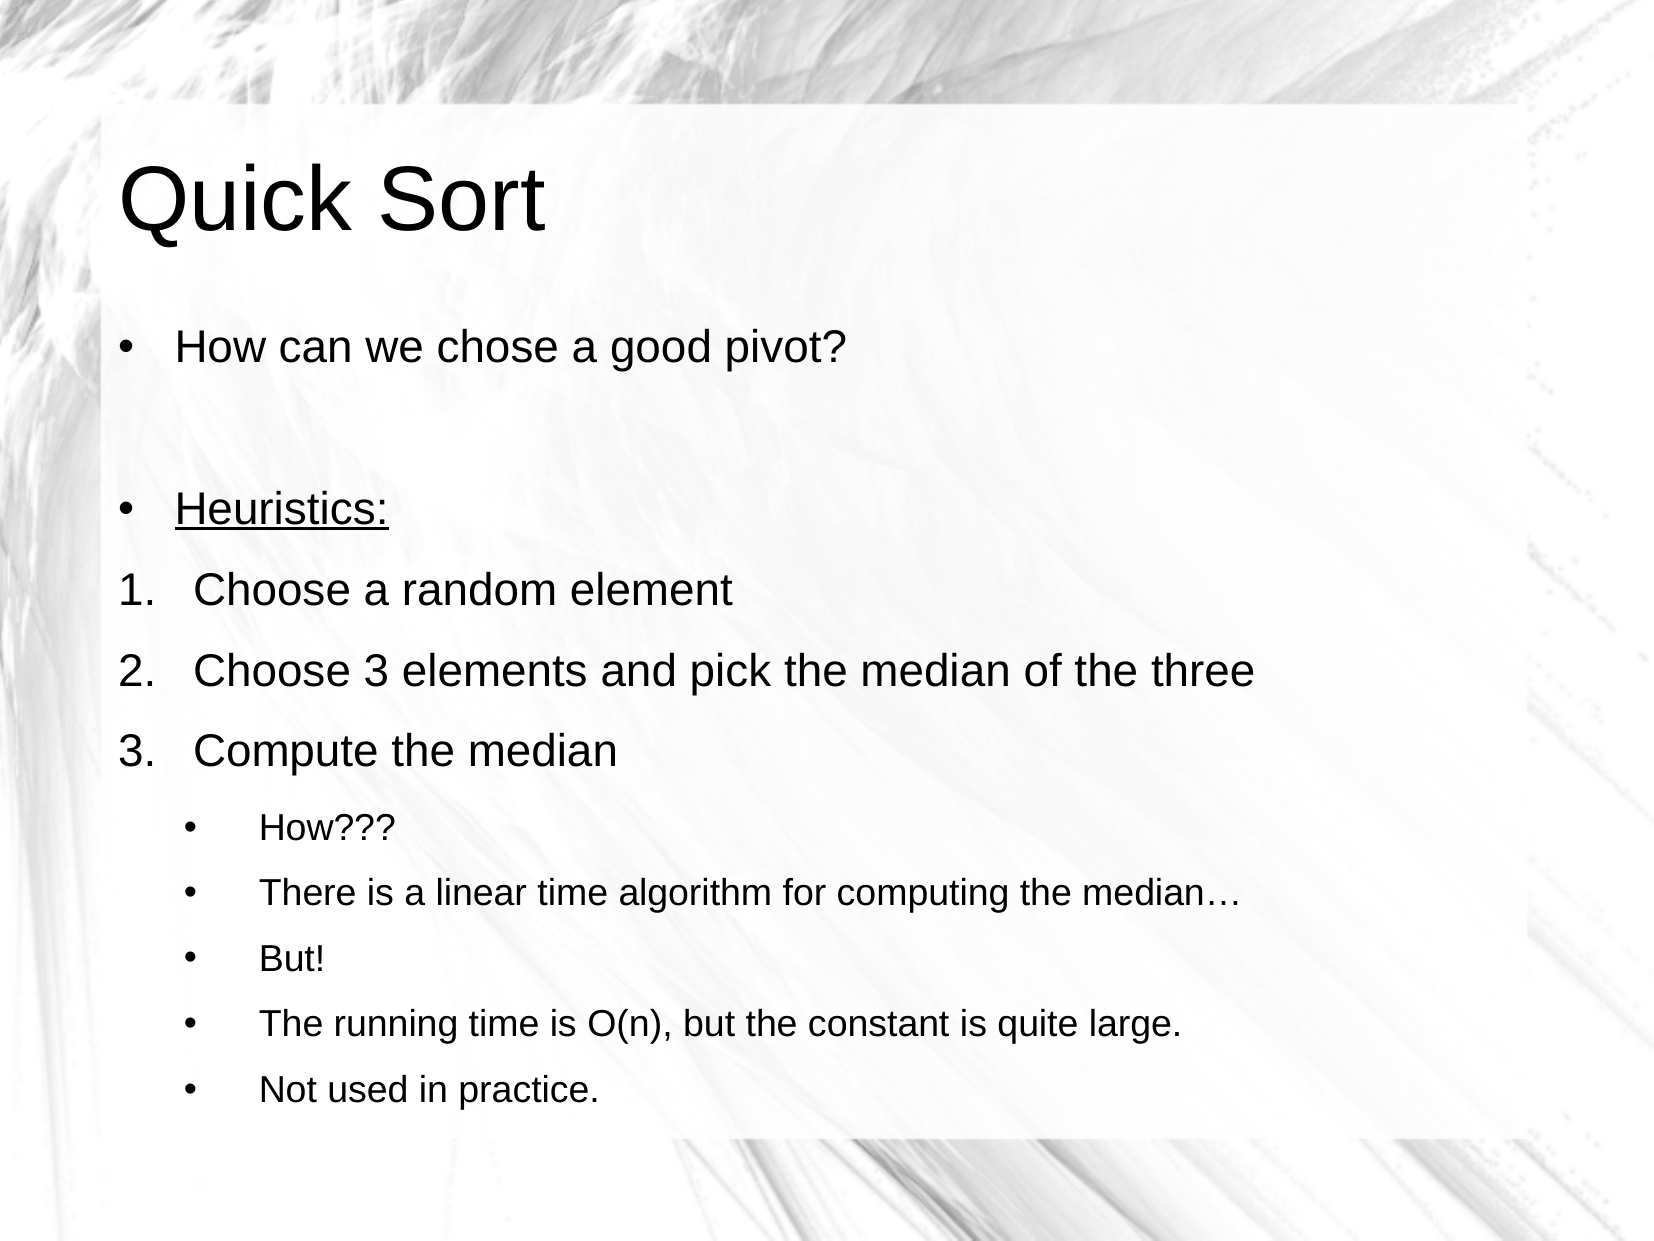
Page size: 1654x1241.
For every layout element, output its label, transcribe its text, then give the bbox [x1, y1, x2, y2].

picture [0, 0, 1654, 1241]
list How can we chose a good pivot? Heuristics: Choose a random element Choose 3 elements and pick the median of the three Compute the median How??? There is a linear time algorithm for computing the median… But! The running time is O(n), but the constant is quite large. Not used in practice. [118, 319, 1571, 1109]
title Quick Sort [118, 112, 1506, 281]
